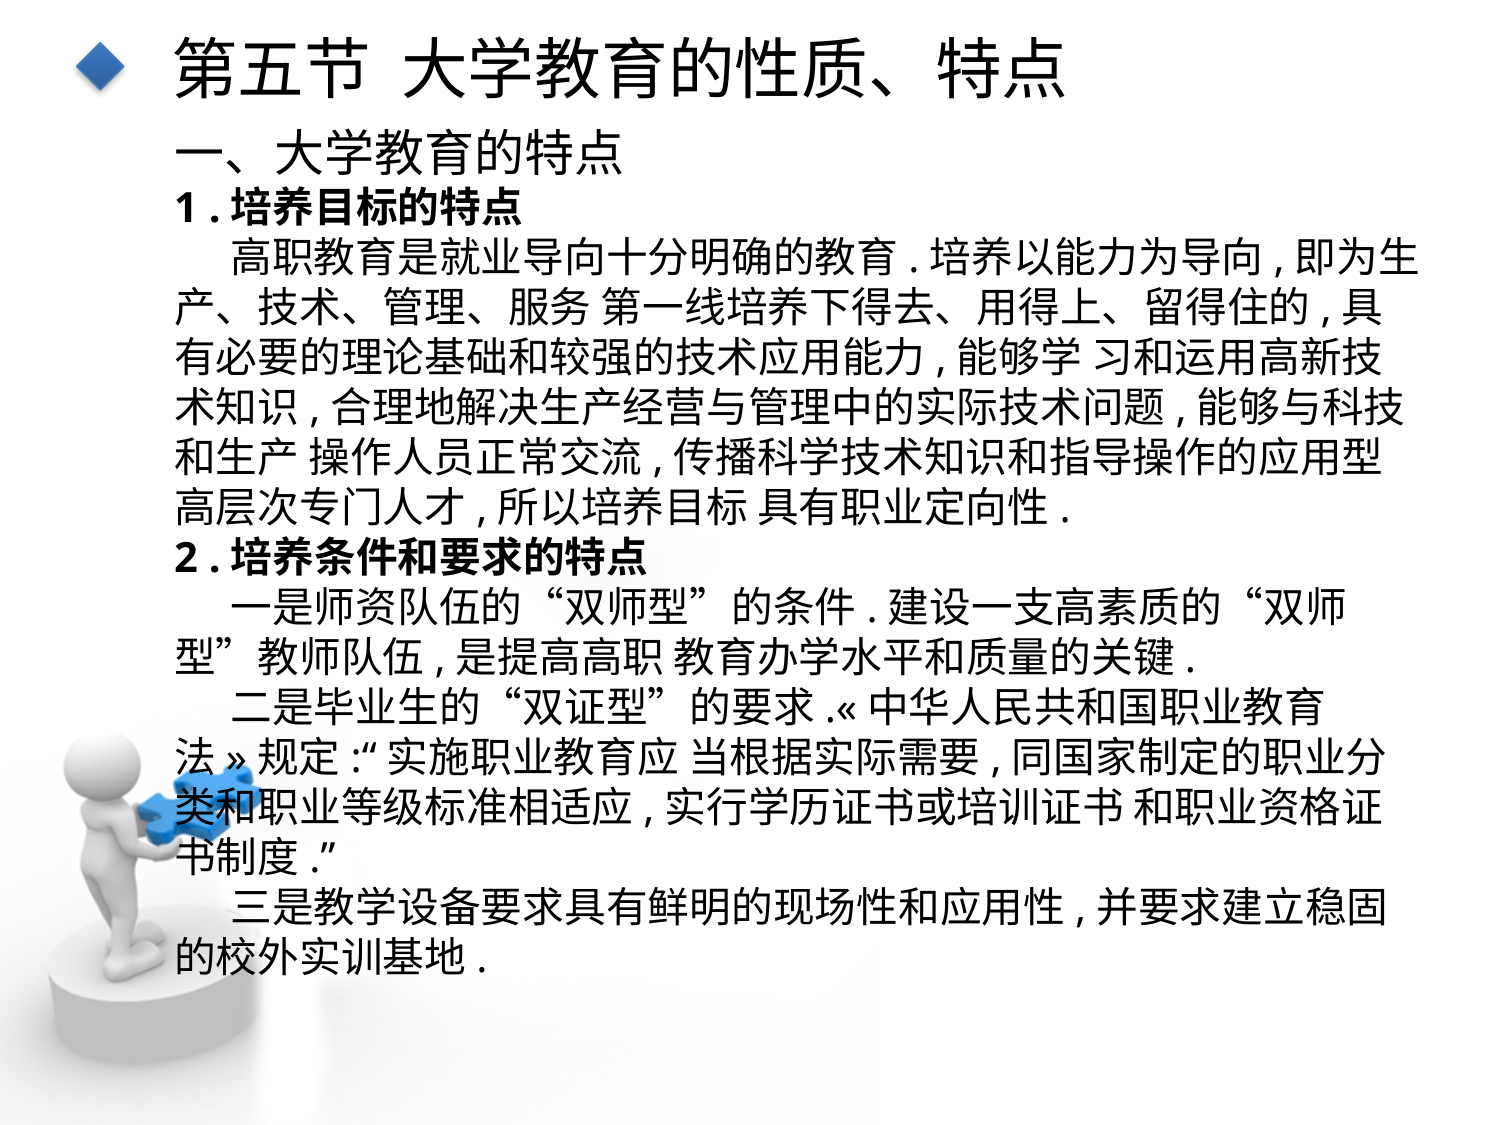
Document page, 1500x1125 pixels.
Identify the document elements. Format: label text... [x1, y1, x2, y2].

text_box 一、大学教育的特点 1 .培养目标的特点 高职教育是就业导向十分明确的教育.培养以能力为导向,即为生产、技术、管理、服务 第一线培养下得去、用得上、留得住的,具有必要的理论基础和较强的技术应用能力,能够学 习和运用高新技术知识,合理地解决生产经营与管理中的实际技术问题,能够与科技和生产 操作人员正常交流,传播科学技术知识和指导操作的应用型高层次专门人才,所以培养目标 具有职业定向性. 2 .培养条件和要求的特点 一是师资队伍的“双师型”的条件.建设一支高素质的“双师型”教师队伍,是提高高职 教育办学水平和质量的关键. 二是毕业生的“双证型”的要求.«中华人民共和国职业教育法»规定:“实施职业教育应 当根据实际需要,同国家制定的职业分类和职业等级标准相适应,实行学历证书或培训证书 和职业资格证书制度.” 三是教学设备要求具有鲜明的现场性和应用性,并要求建立稳固的校外实训基地. [159, 113, 1435, 989]
picture [0, 0, 1500, 1125]
text_box [76, 42, 125, 91]
text_box 第五节 大学教育的性质、特点 [156, 19, 1084, 114]
